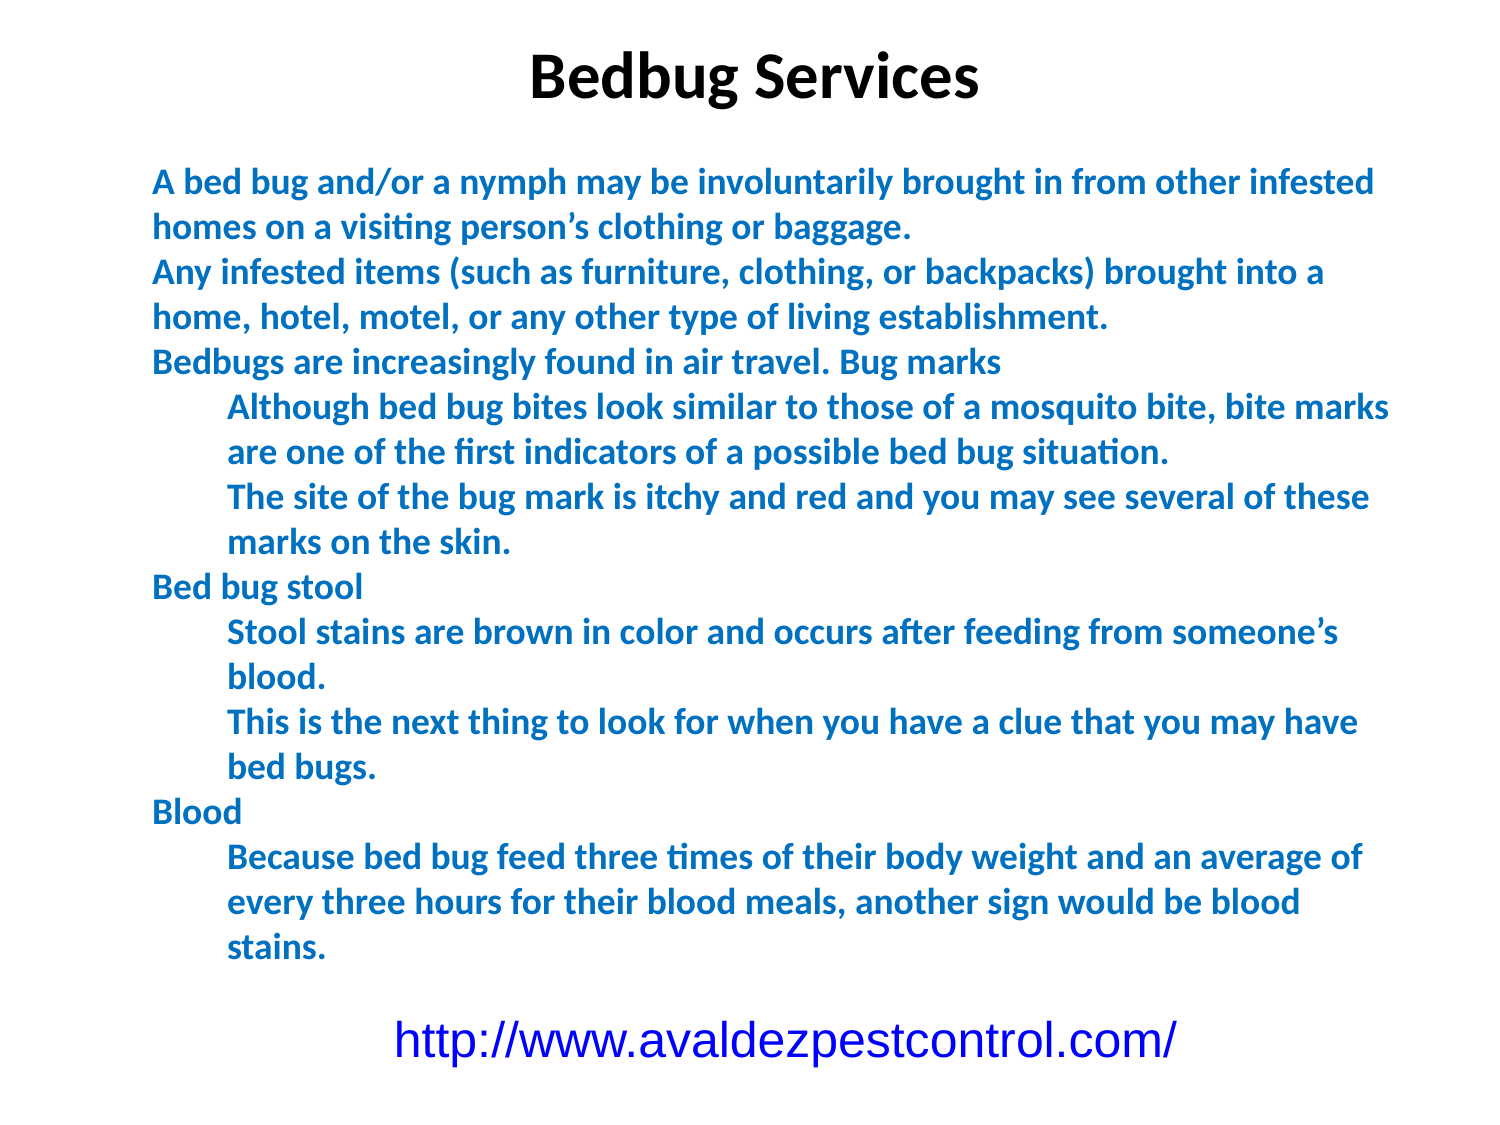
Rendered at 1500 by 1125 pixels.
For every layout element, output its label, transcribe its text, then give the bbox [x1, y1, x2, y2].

text_box Bedbug Services [514, 24, 995, 120]
text_box http://www.avaldezpestcontrol.com/ [378, 1000, 1193, 1076]
text_box A bed bug and/or a nymph may be involuntarily brought in from other infested homes on a visiting person’s clothing or baggage. Any infested items (such as furniture, clothing, or backpacks) brought into a home, hotel, motel, or any other type of living establishment. Bedbugs are increasingly found in air travel. Bug marks Although bed bug bites look similar to those of a mosquito bite, bite marks are one of the first indicators of a possible bed bug situation. The site of the bug mark is itchy and red and you may see several of these marks on the skin. Bed bug stool Stool stains are brown in color and occurs after feeding from someone’s blood. This is the next thing to look for when you have a clue that you may have bed bugs. Blood Because bed bug feed three times of their body weight and an average of every three hours for their blood meals, another sign would be blood stains. [137, 149, 1425, 975]
